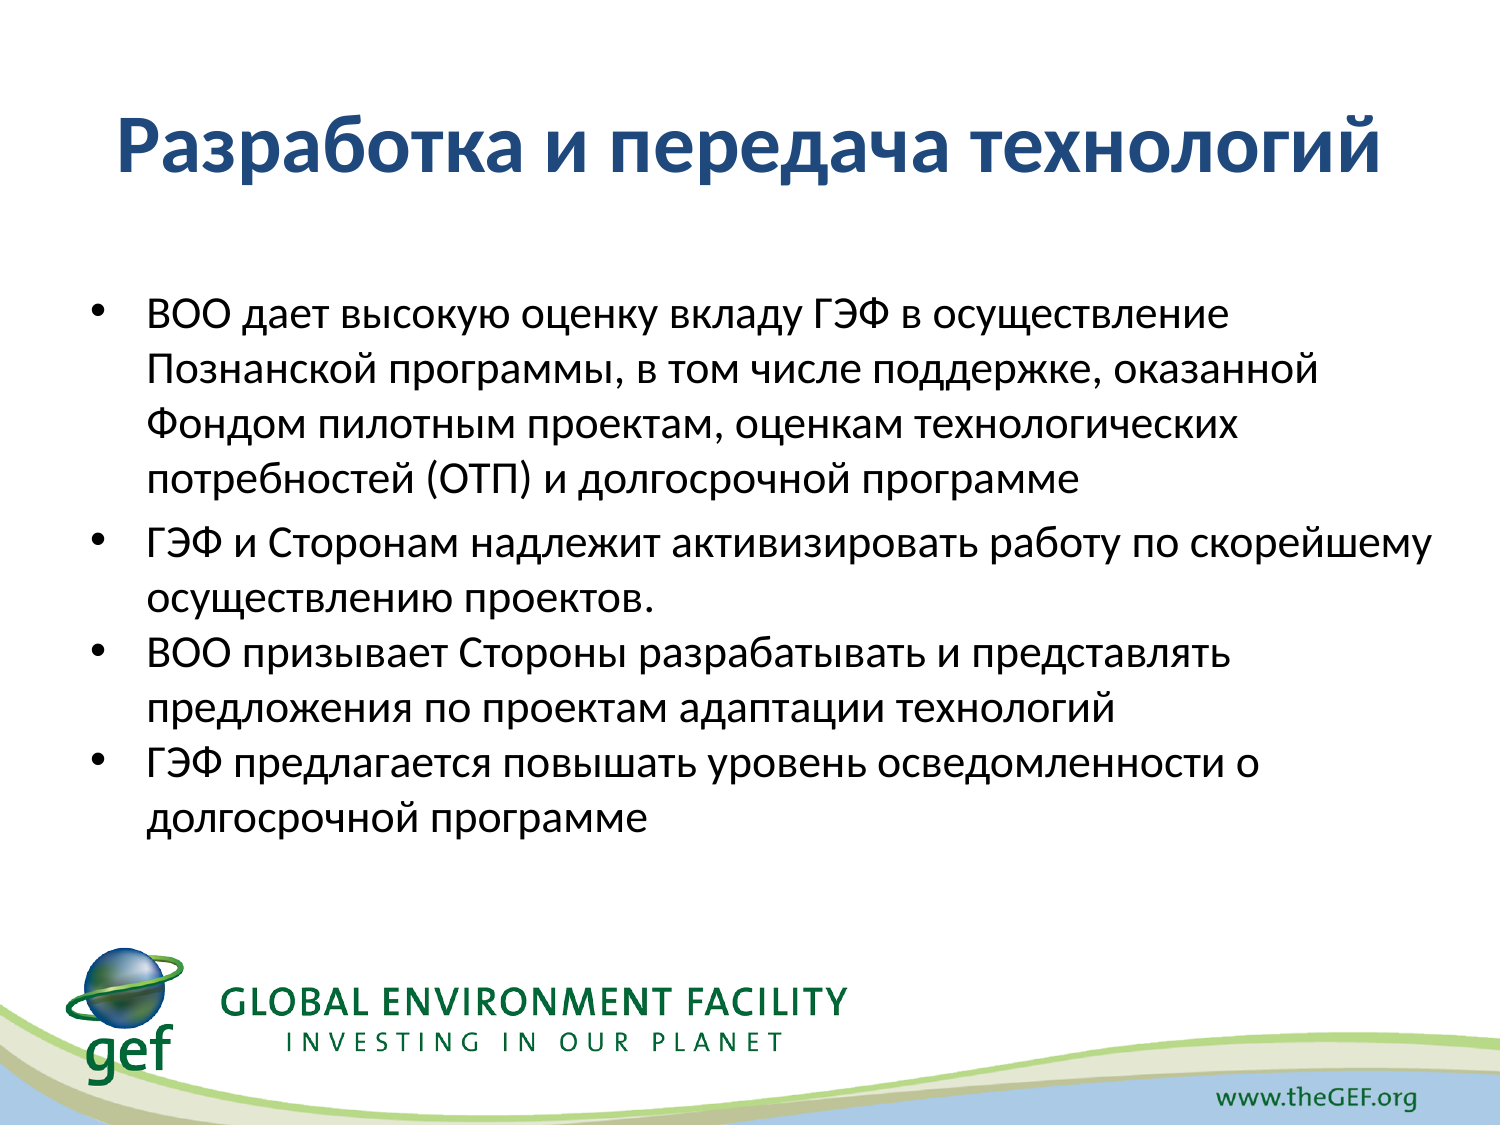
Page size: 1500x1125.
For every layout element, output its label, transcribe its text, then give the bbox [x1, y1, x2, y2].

list ВОО дает высокую оценку вкладу ГЭФ в осуществление Познанской программы, в том числе поддержке, оказанной Фондом пилотным проектам, оценкам технологических потребностей (ОТП) и долгосрочной программе ГЭФ и Сторонам надлежит активизировать работу по скорейшему осуществлению проектов. ВОО призывает Стороны разрабатывать и представлять предложения по проектам адаптации технологий ГЭФ предлагается повышать уровень осведомленности о долгосрочной программе [74, 274, 1463, 876]
picture [0, 920, 1500, 1125]
title Разработка и передача технологий [74, 44, 1426, 233]
